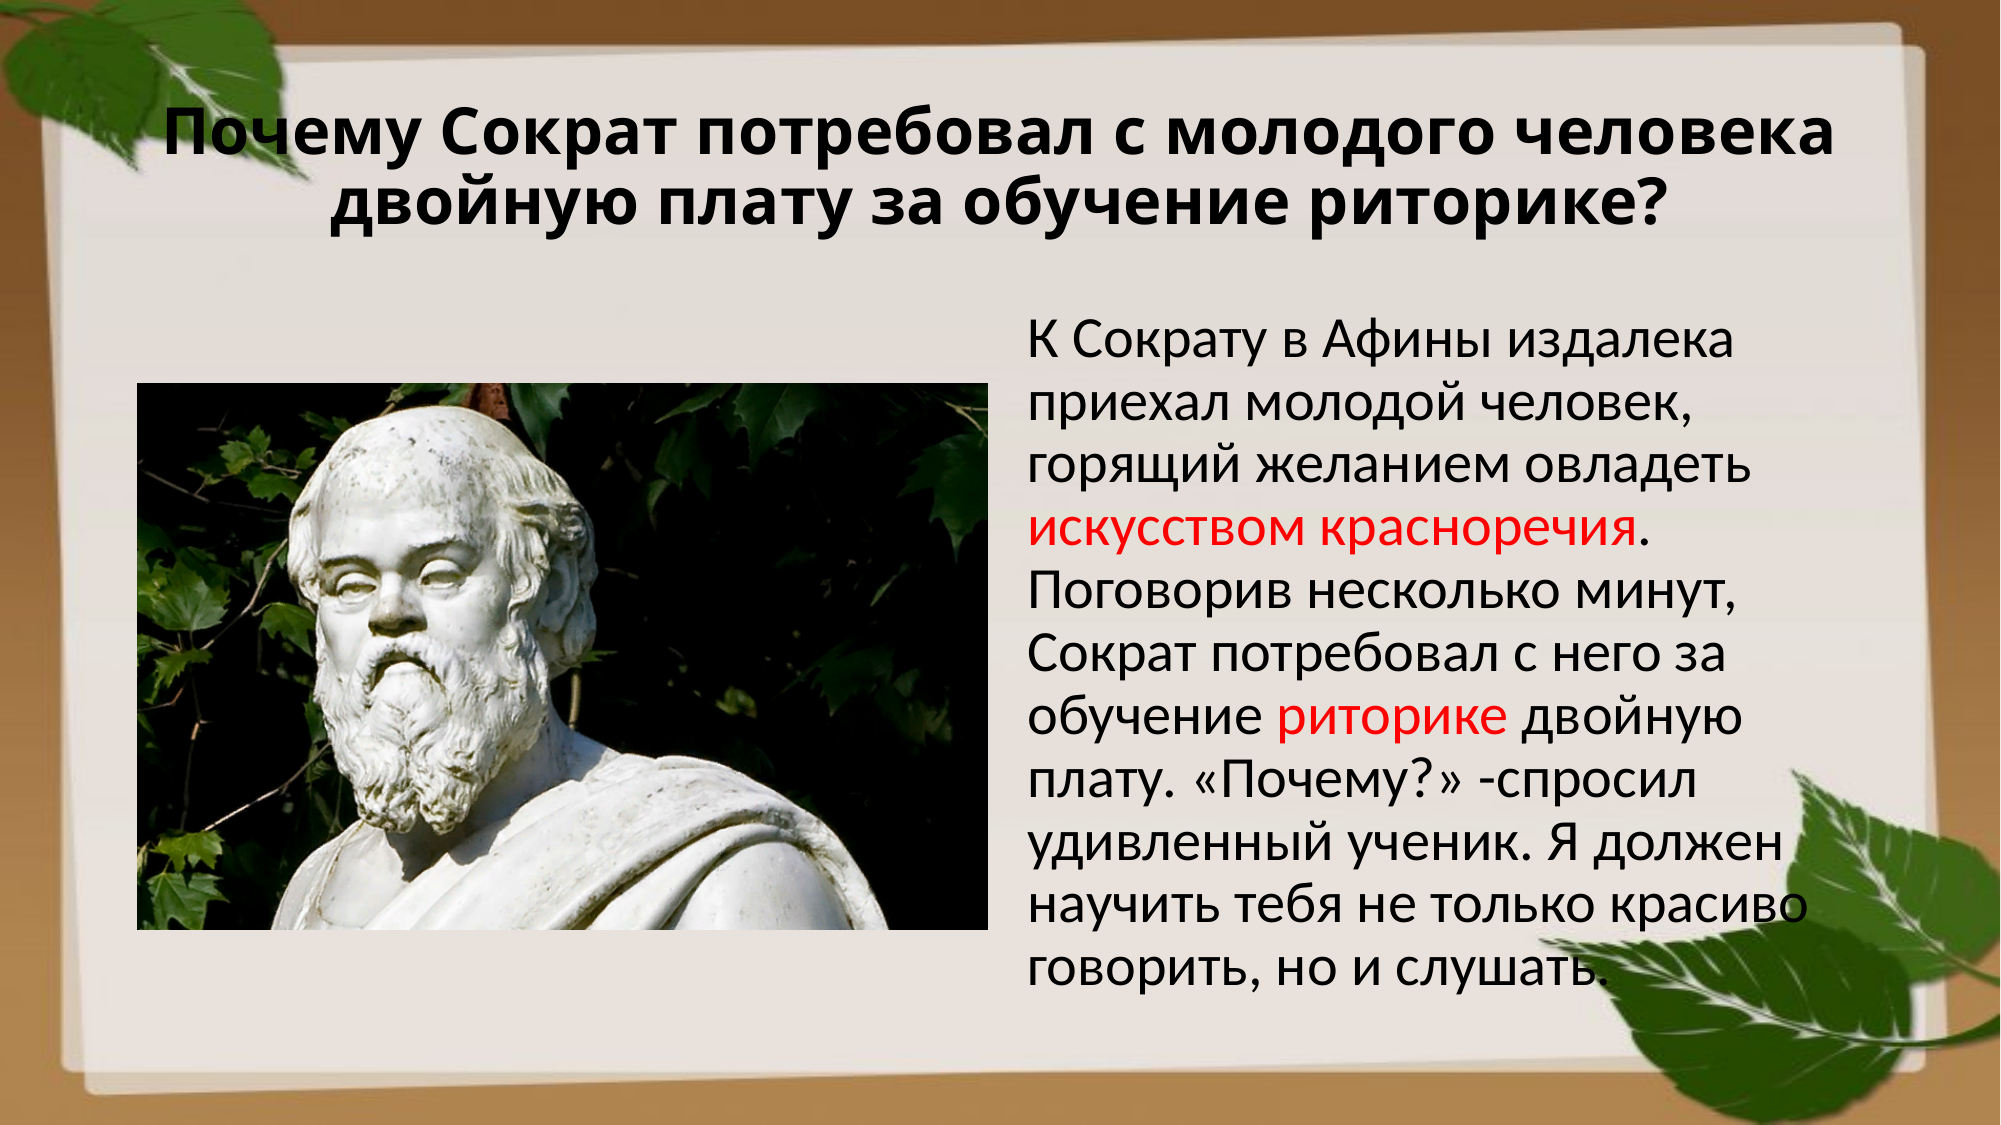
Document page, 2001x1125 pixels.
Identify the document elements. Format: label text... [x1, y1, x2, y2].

title Почему Сократ потребовал с молодого человека двойную плату за обучение риторике? [137, 59, 1863, 278]
picture [0, 0, 2001, 1125]
list К Сократу в Афины издалека приехал молодой человек, горящий желанием овладеть искусством красноречия. Поговорив несколько минут, Сократ потребовал с него за обучение риторике двойную плату. «Почему?» -спросил удивленный ученик. Я должен научить тебя не только красиво говорить, но и слушать. [1012, 299, 1863, 1014]
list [137, 383, 988, 930]
